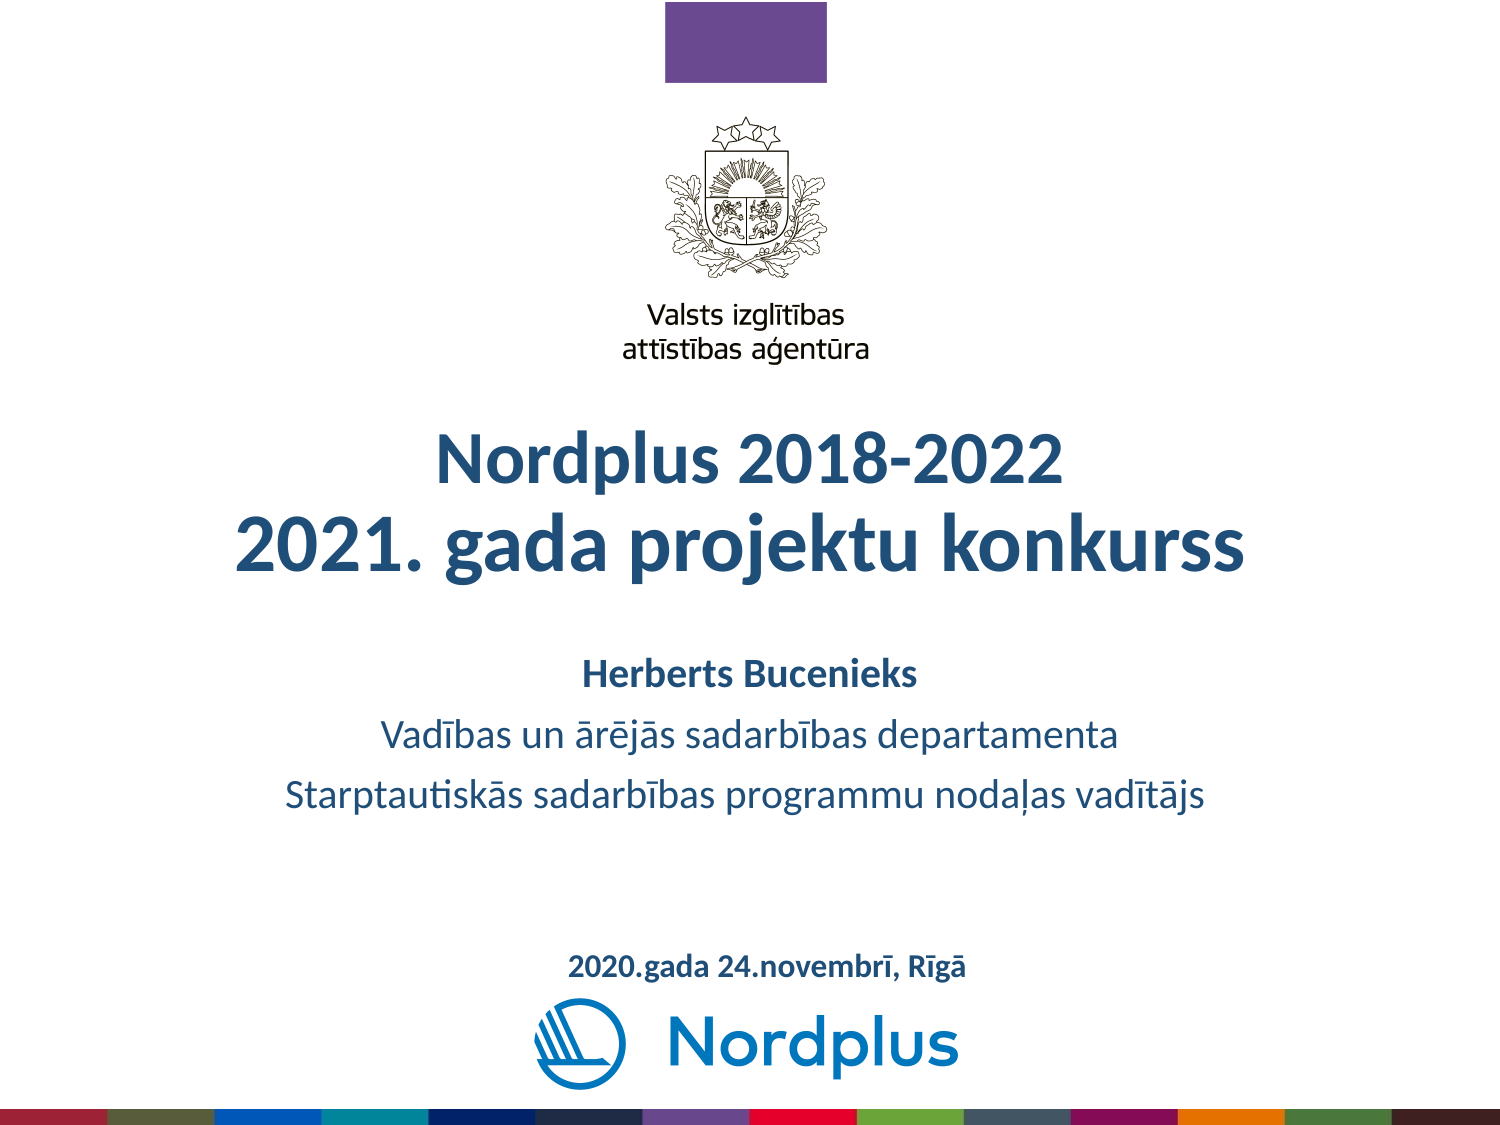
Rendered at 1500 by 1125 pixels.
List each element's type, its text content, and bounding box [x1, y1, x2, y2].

picture [0, 0, 1500, 1125]
title Nordplus 2018-2022 2021. gada projektu konkurss [112, 401, 1388, 598]
subtitle Herberts Bucenieks Vadības un ārējās sadarbības departamenta Starptautiskās sadarbības programmu nodaļas vadītājs [225, 644, 1275, 853]
text_box 2020.gada 24.novembrī, Rīgā [249, 936, 1286, 998]
